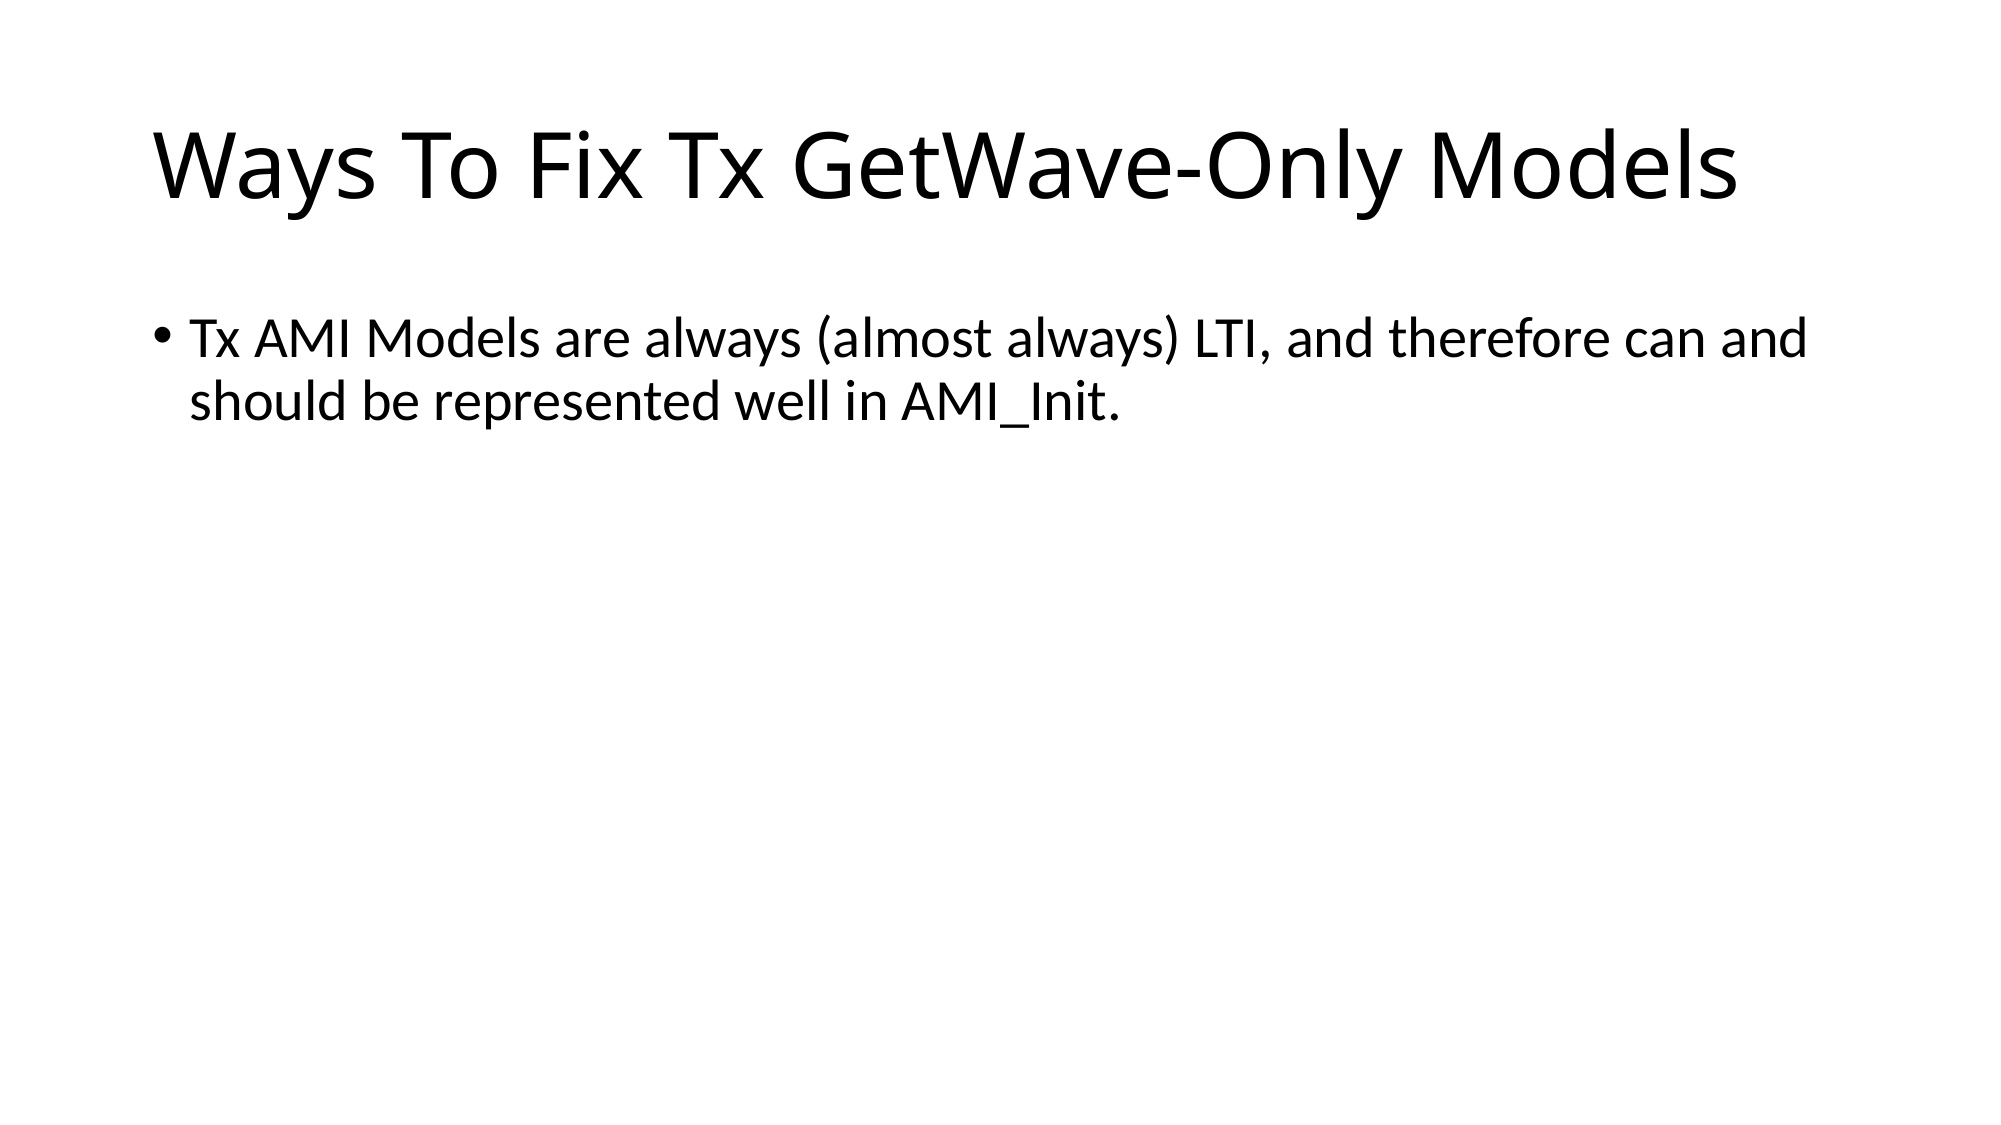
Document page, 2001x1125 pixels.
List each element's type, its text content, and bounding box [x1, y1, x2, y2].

list Tx AMI Models are always (almost always) LTI, and therefore can and should be represented well in AMI_Init. [137, 299, 1863, 1014]
title Ways To Fix Tx GetWave-Only Models [137, 59, 1863, 278]
